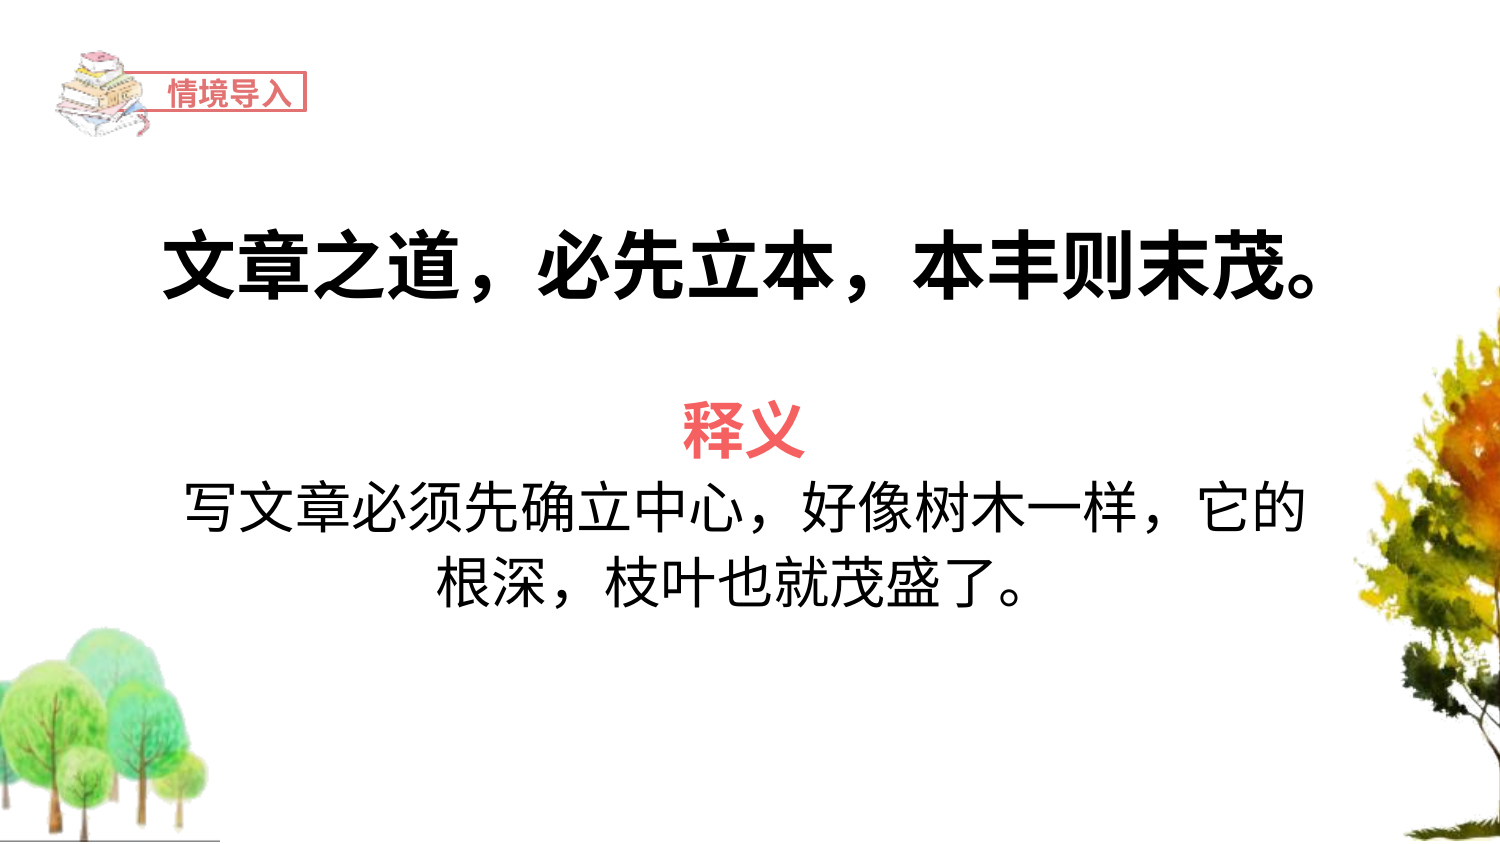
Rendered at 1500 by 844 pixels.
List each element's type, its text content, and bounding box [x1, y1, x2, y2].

picture [1353, 275, 1500, 841]
text_box 释义 写文章必须先确立中心，好像树木一样，它的根深，枝叶也就茂盛了。 [167, 377, 1323, 620]
picture [54, 43, 151, 140]
text_box 文章之道，必先立本，本丰则末茂。 [150, 212, 1340, 314]
text_box 情境导入 [156, 68, 348, 117]
picture [0, 621, 221, 842]
